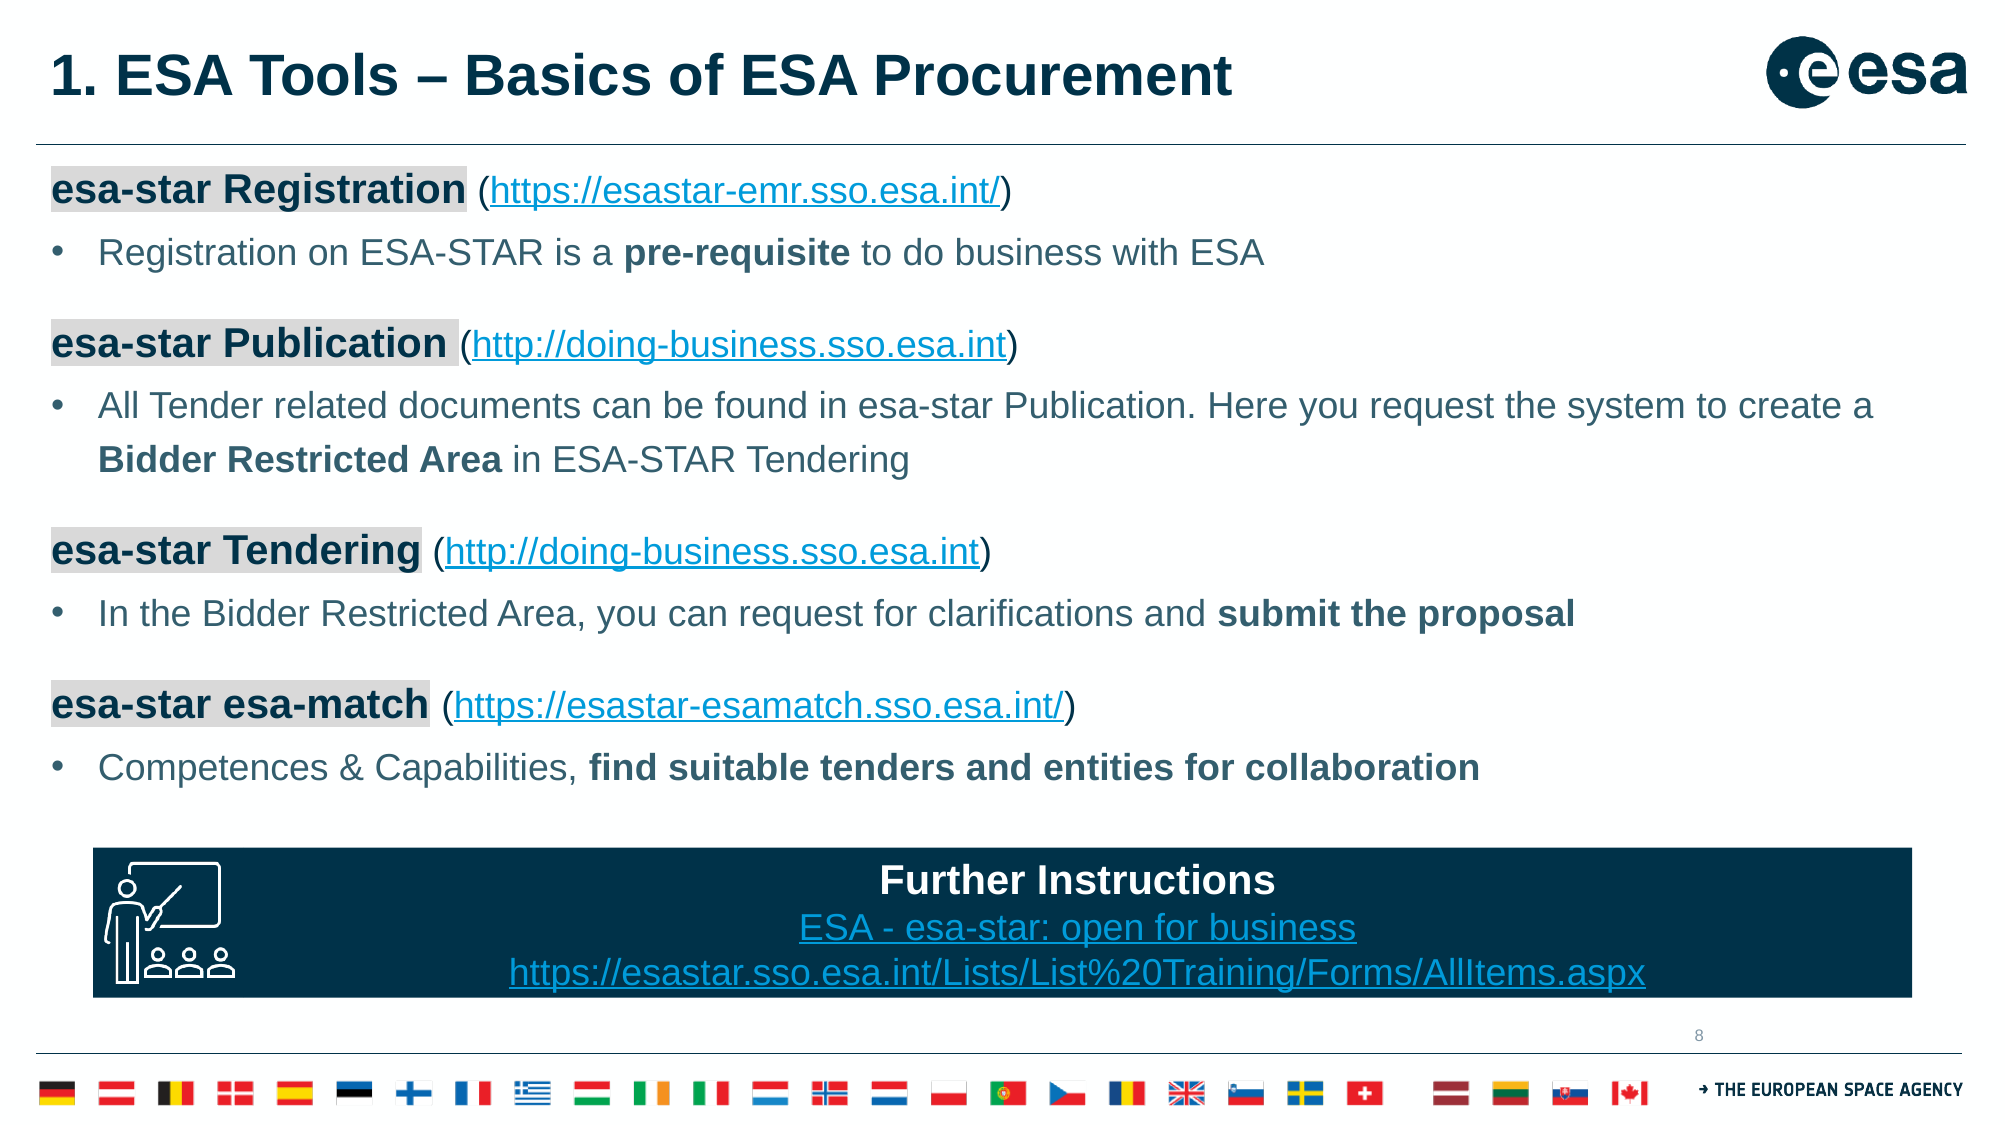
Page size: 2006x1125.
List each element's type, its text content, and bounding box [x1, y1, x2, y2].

list esa-star Registration (https://esastar-emr.sso.esa.int/) Registration on ESA-STAR is a pre-requisite to do business with ESA esa-star Publication (http://doing-business.sso.esa.int) All Tender related documents can be found in esa-star Publication. Here you request the system to create a Bidder Restricted Area in ESA-STAR Tendering esa-star Tendering (http://doing-business.sso.esa.int) In the Bidder Restricted Area, you can request for clarifications and submit the proposal esa-star esa-match (https://esastar-esamatch.sso.esa.int/) Competences & Capabilities, find suitable tenders and entities for collaboration [36, 144, 1966, 1019]
picture [1696, 1080, 1966, 1098]
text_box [92, 847, 1913, 998]
picture [1694, 0, 2006, 180]
picture [0, 1059, 1667, 1125]
title 1. ESA Tools – Basics of ESA Procurement [35, 28, 1694, 115]
